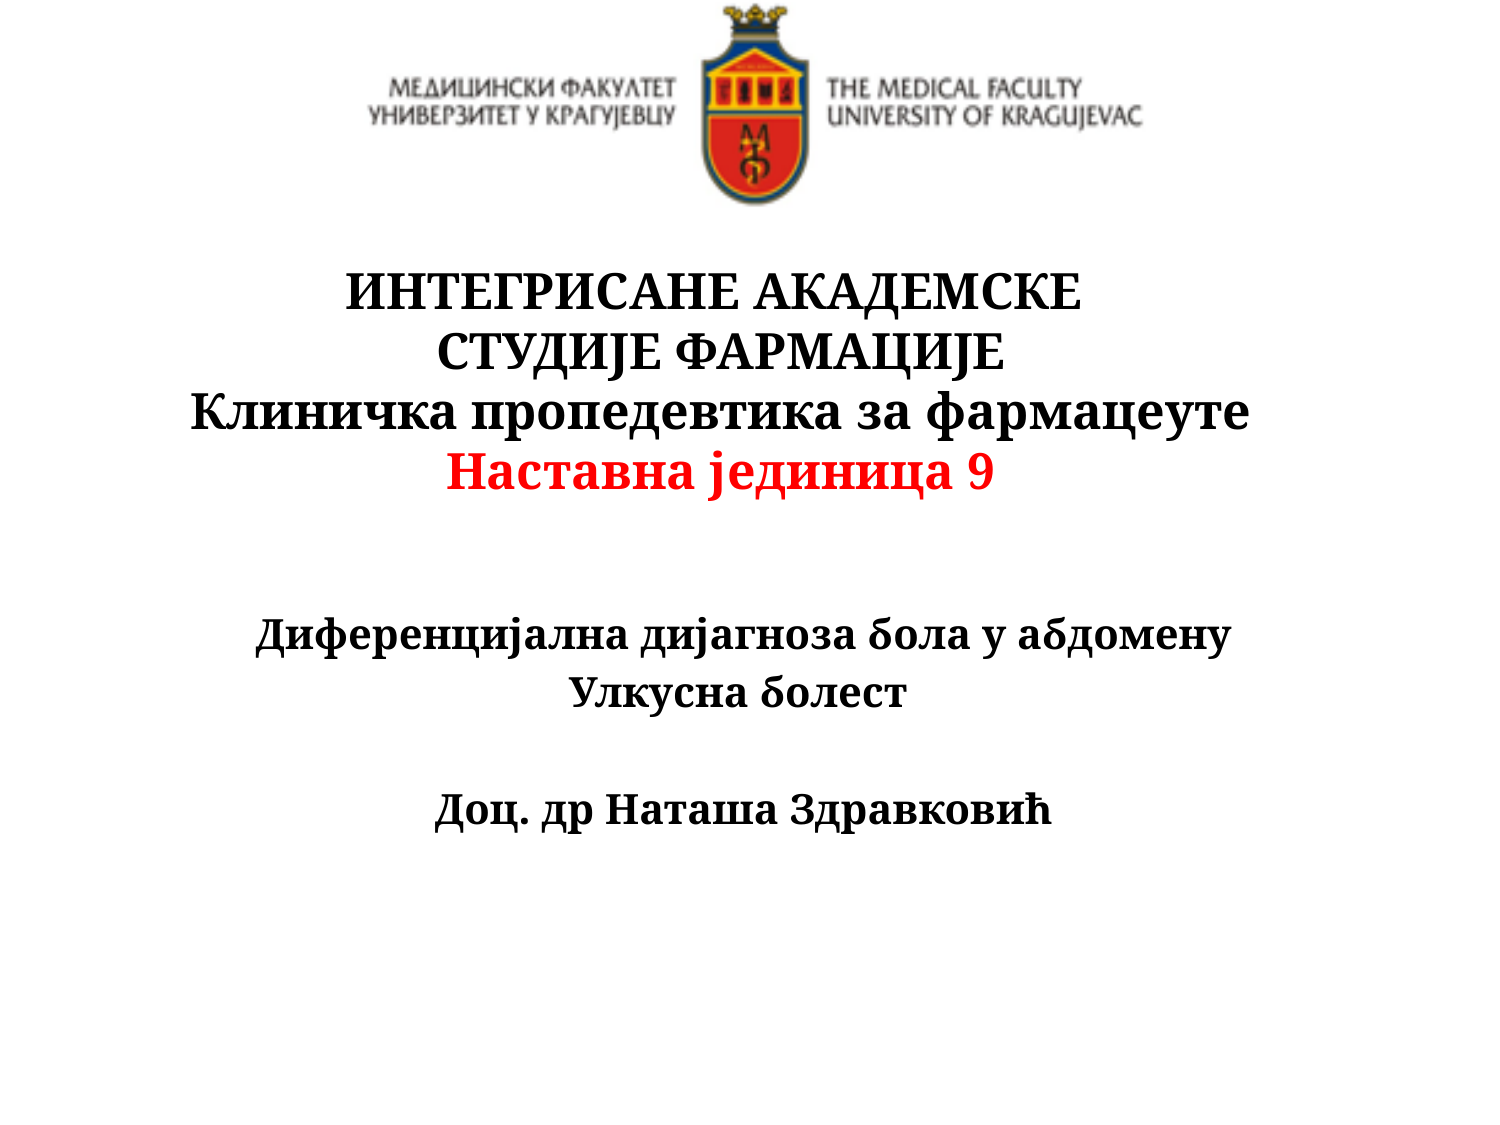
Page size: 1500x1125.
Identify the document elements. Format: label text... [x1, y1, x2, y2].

subtitle Диференцијална дијагноза бола у абдомену Улкусна болест Доц. др Наташа Здравковић [75, 600, 1413, 988]
title ИНТЕГРИСАНЕ АКАДЕМСКЕ СТУДИЈE ФАРМАЦИЈЕ Клиничка пропедевтика за фармацеуте Наставна јединица 9 [83, 237, 1359, 600]
picture [216, 0, 1357, 238]
